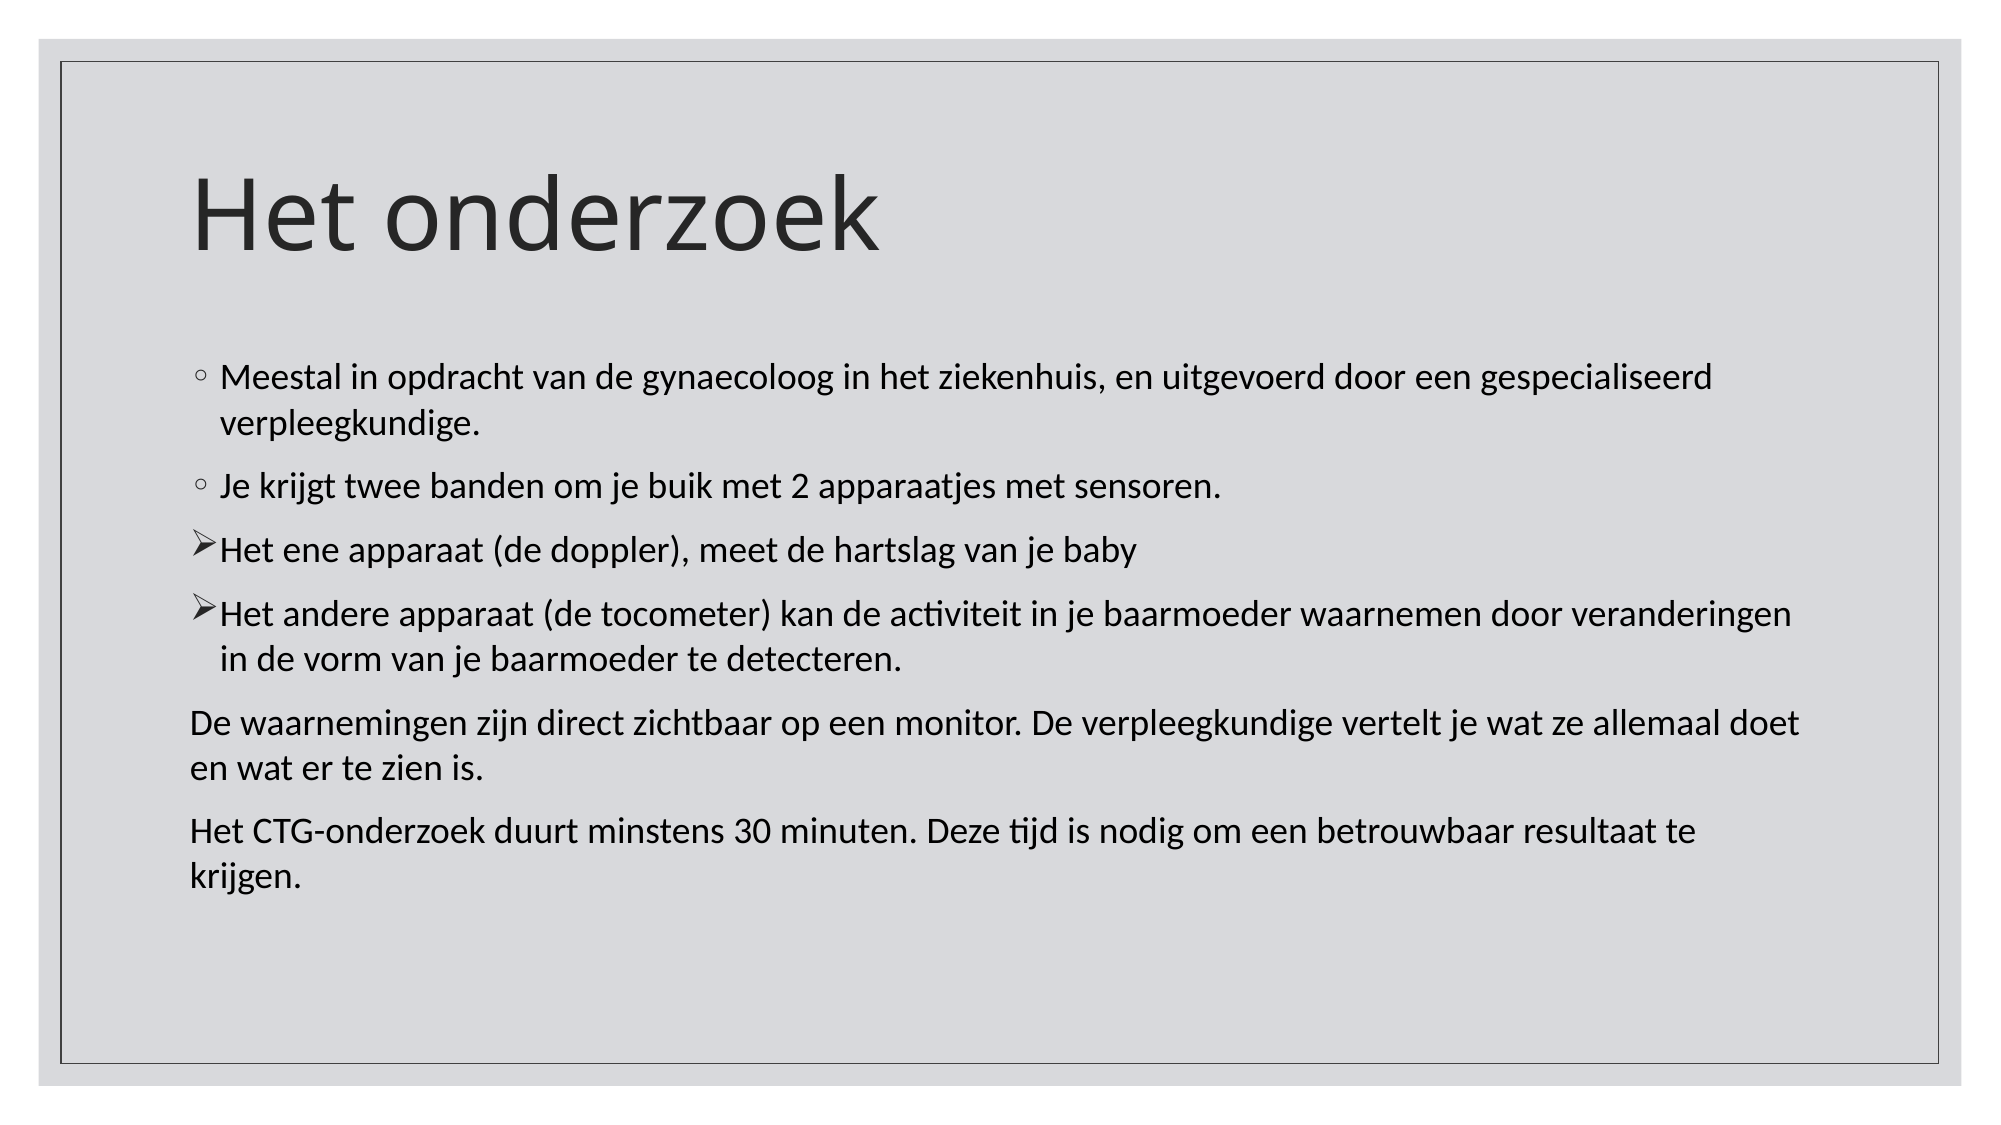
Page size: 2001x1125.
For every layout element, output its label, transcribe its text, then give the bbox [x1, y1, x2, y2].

list Meestal in opdracht van de gynaecoloog in het ziekenhuis, en uitgevoerd door een gespecialiseerd verpleegkundige. Je krijgt twee banden om je buik met 2 apparaatjes met sensoren. Het ene apparaat (de doppler), meet de hartslag van je baby Het andere apparaat (de tocometer) kan de activiteit in je baarmoeder waarnemen door veranderingen in de vorm van je baarmoeder te detecteren. De waarnemingen zijn direct zichtbaar op een monitor. De verpleegkundige vertelt je wat ze allemaal doet en wat er te zien is. Het CTG-onderzoek duurt minstens 30 minuten. Deze tijd is nodig om een betrouwbaar resultaat te krijgen. [174, 345, 1825, 990]
title Het onderzoek [174, 105, 1825, 331]
